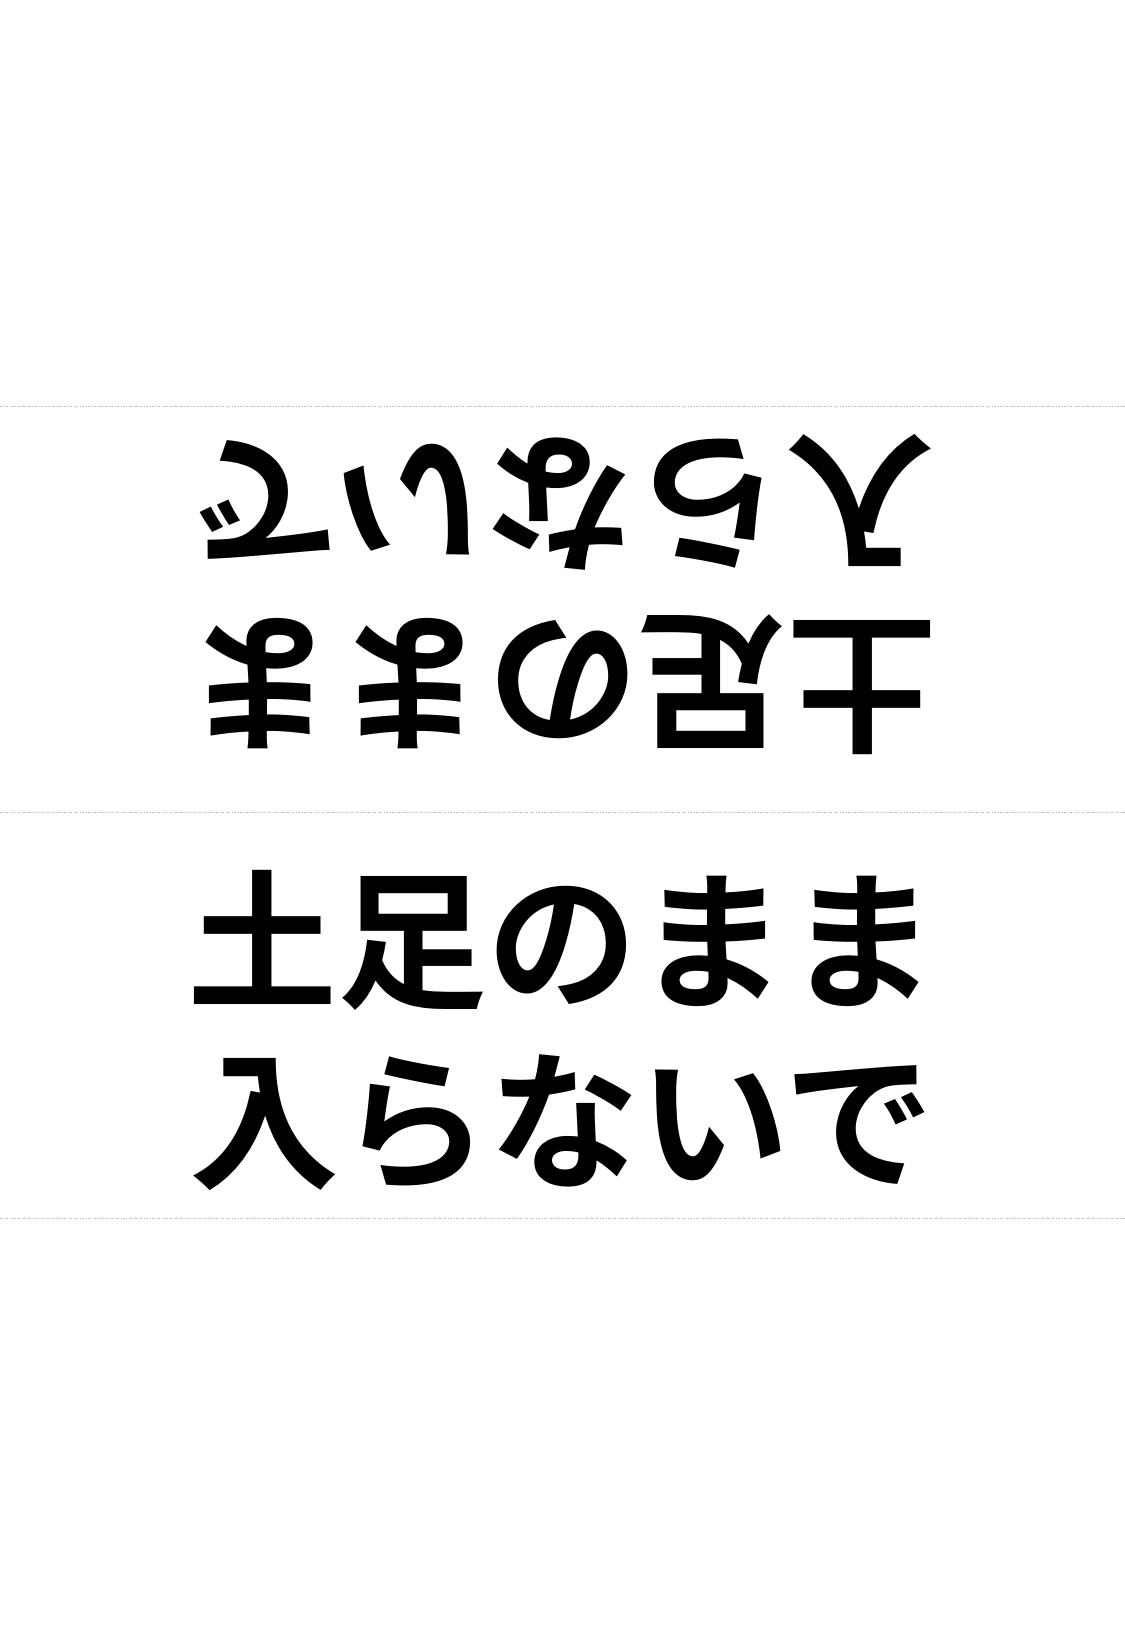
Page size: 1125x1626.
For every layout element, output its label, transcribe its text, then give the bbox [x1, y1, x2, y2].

text_box 土足のまま 入らないで [172, 840, 953, 1215]
text_box 土足のまま 入らないで [172, 410, 953, 785]
